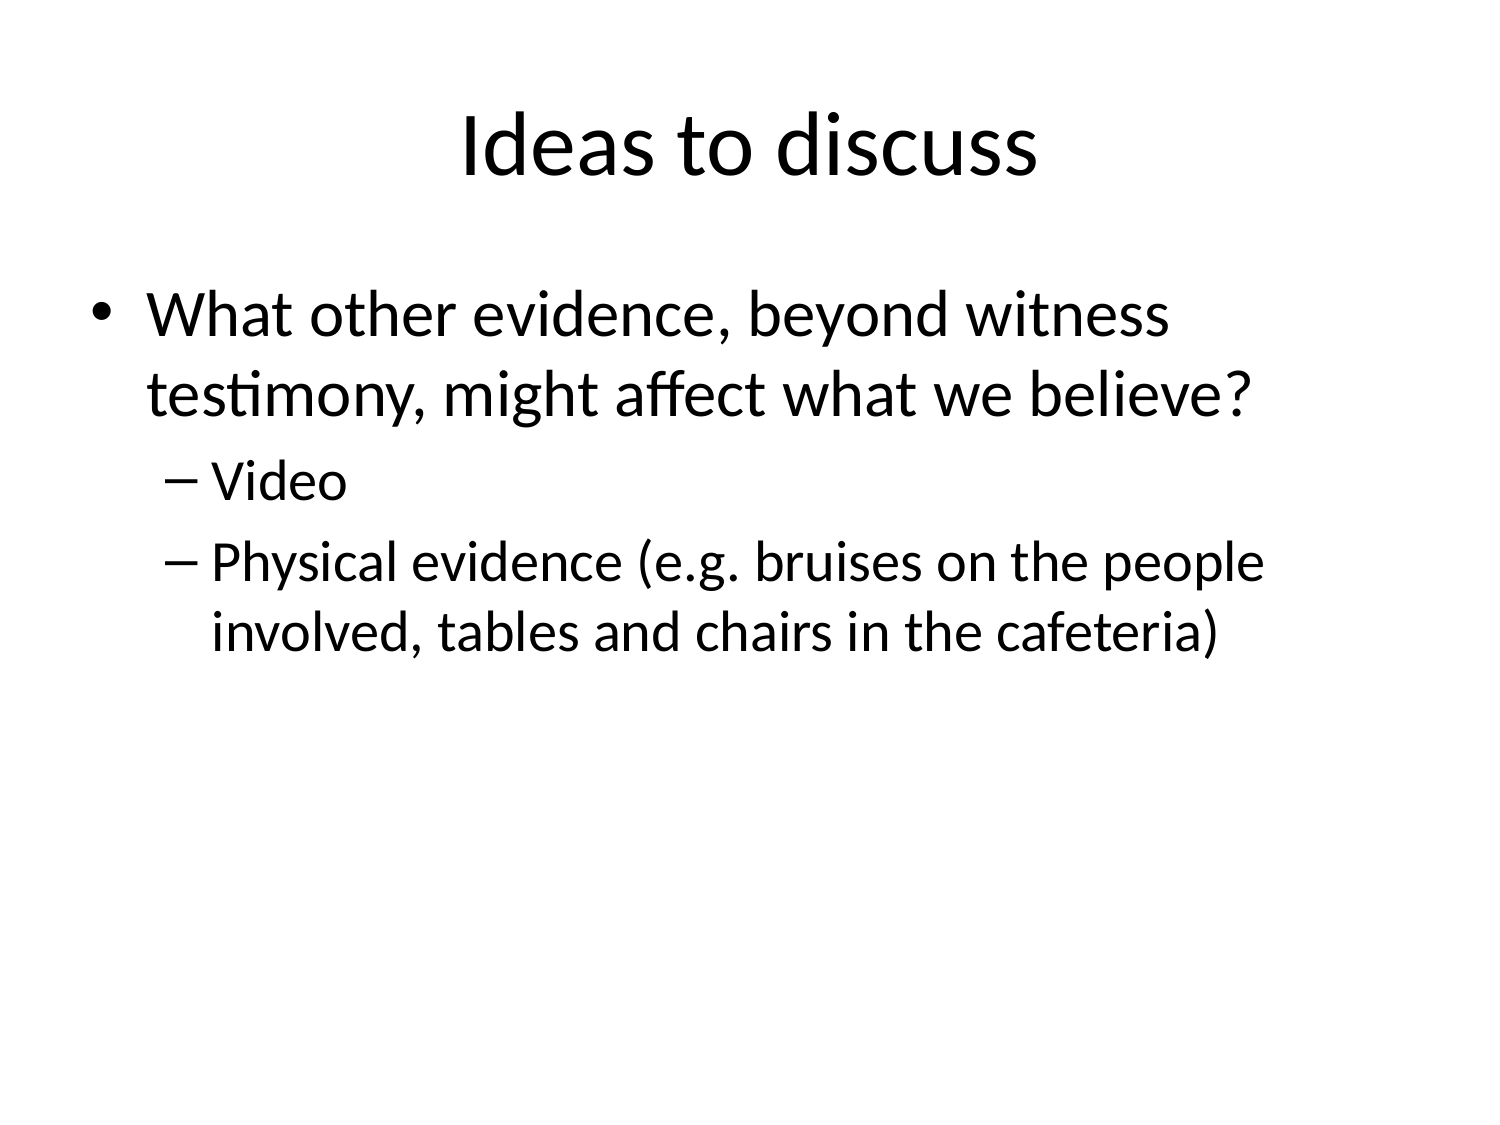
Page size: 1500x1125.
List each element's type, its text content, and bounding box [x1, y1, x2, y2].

list What other evidence, beyond witness testimony, might affect what we believe? Video Physical evidence (e.g. bruises on the people involved, tables and chairs in the cafeteria) [75, 262, 1425, 1005]
title Ideas to discuss [75, 45, 1425, 233]
